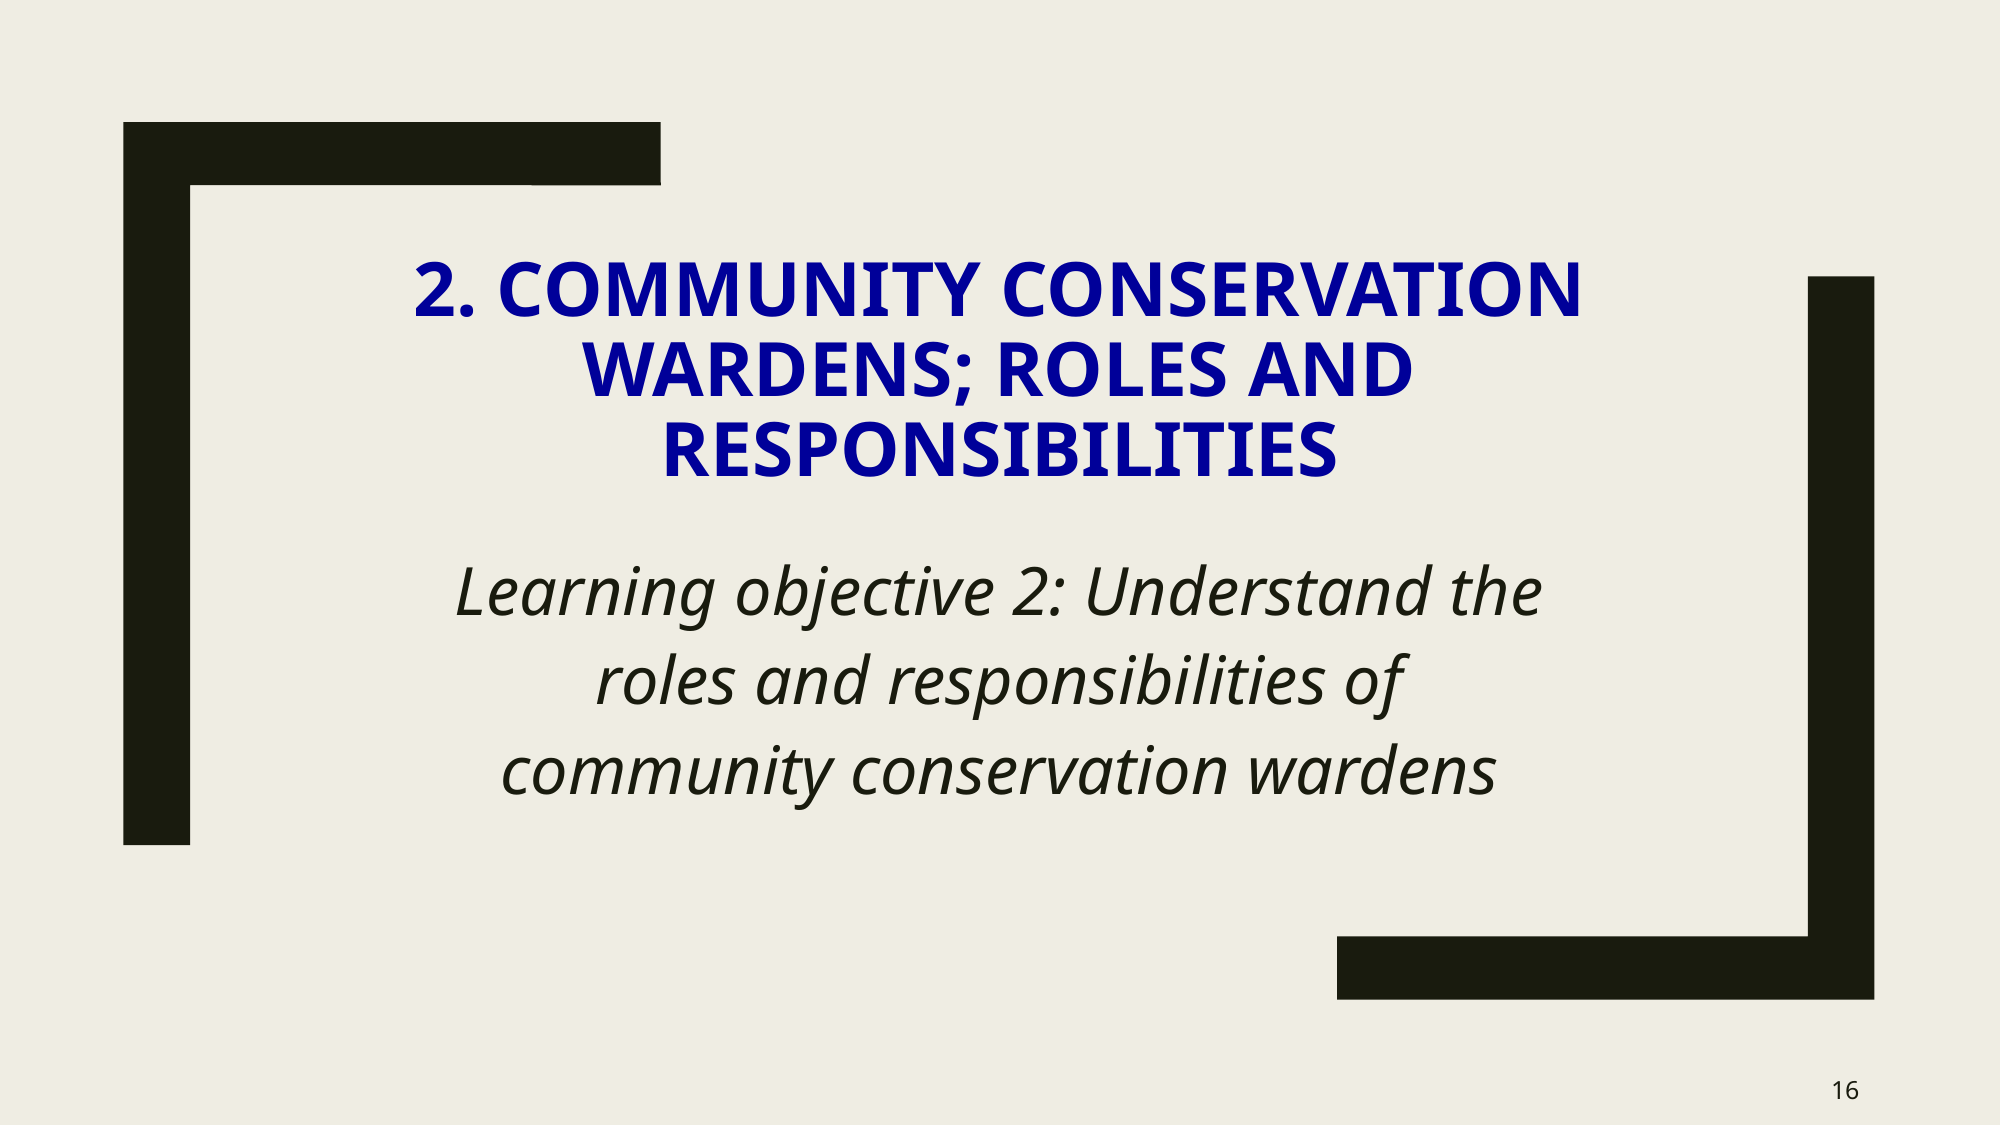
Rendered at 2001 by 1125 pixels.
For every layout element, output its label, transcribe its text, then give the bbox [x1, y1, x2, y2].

subtitle Learning objective 2: Understand the roles and responsibilities of community conservation wardens [439, 531, 1561, 825]
slide_number 16 [1612, 1058, 1875, 1125]
title 2. Community conservation wardens; roles and responsibilities [314, 242, 1686, 501]
